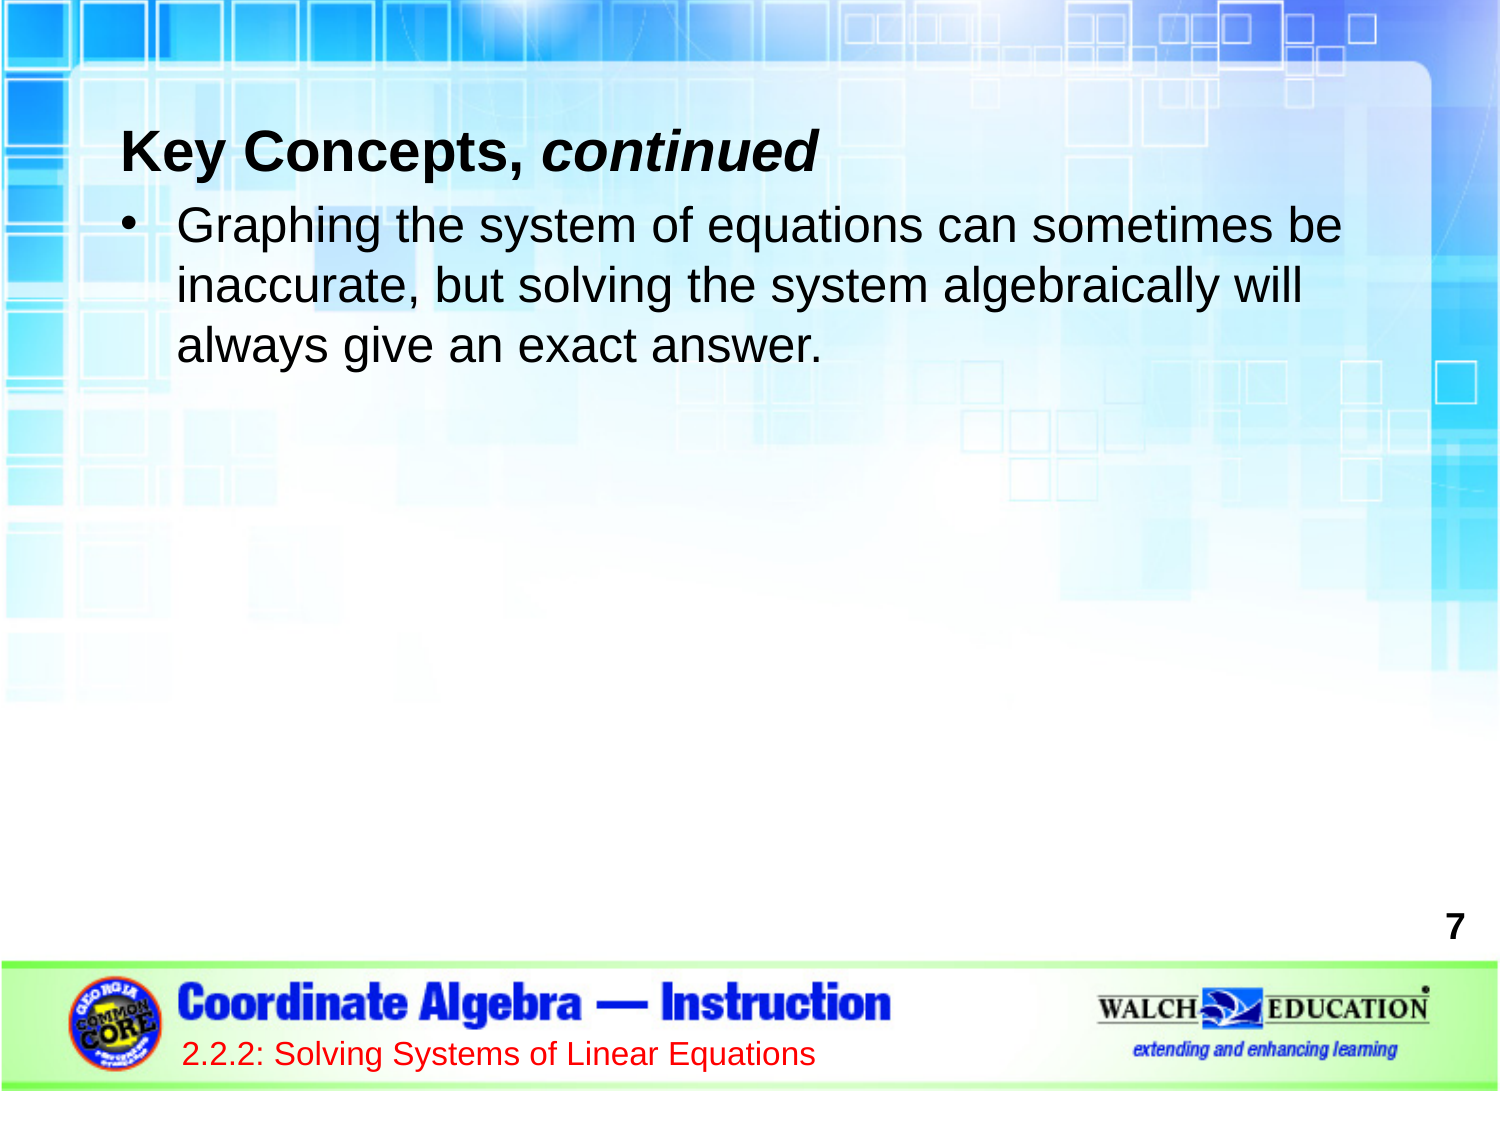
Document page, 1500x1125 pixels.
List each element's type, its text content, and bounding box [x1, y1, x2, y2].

slide_number 7 [1361, 901, 1481, 949]
list 2.2.2: Solving Systems of Linear Equations [166, 1024, 1074, 1068]
subtitle Key Concepts, continued Graphing the system of equations can sometimes be inaccurate, but solving the system algebraically will always give an exact answer. [105, 105, 1394, 925]
picture [1, 0, 1500, 1091]
